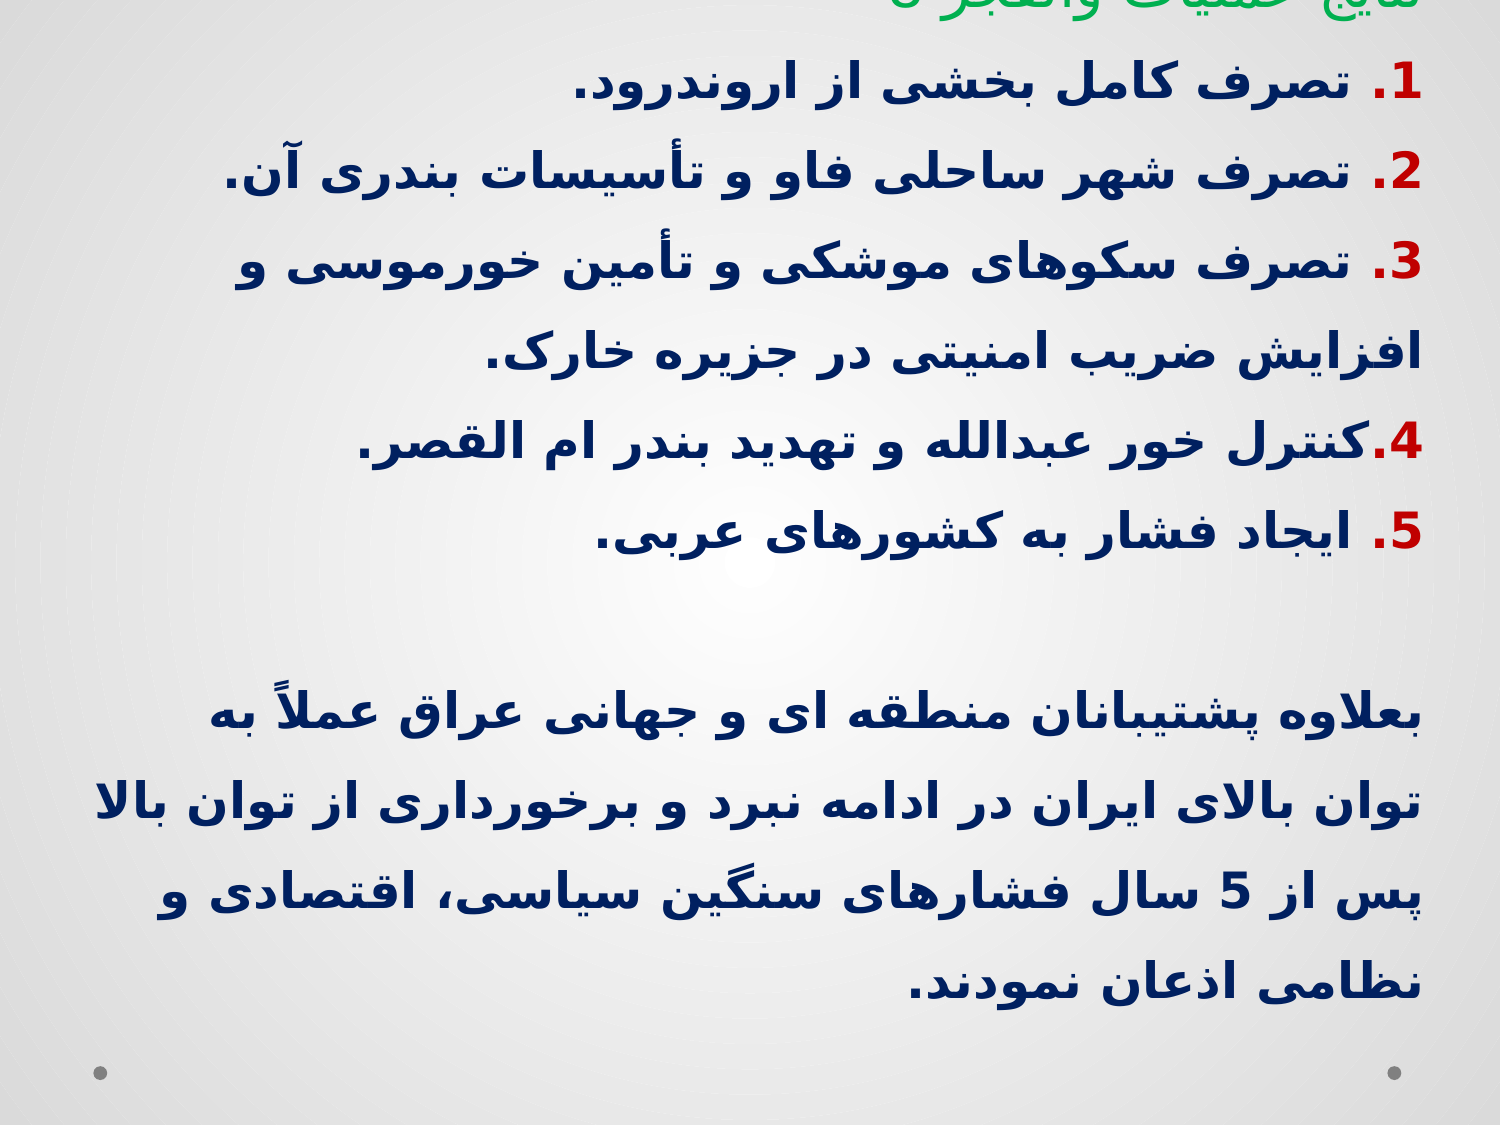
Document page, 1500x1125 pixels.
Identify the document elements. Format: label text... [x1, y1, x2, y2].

title نتایج عملیات والفجر 8 1. تصرف کامل بخشی از اروندرود. 2. تصرف شهر ساحلی فاو و تأسیسات بندری آن. 3. تصرف سکوهای موشکی و تأمین خورموسی و افزایش ضریب امنیتی در جزیره خارک. 4.کنترل خور عبدالله و تهدید بندر ام القصر. 5. ایجاد فشار به کشورهای عربی. بعلاوه پشتیبانان منطقه ای و جهانی عراق عملاً به توان بالای ایران در ادامه نبرد و برخورداری از توان بالا پس از 5 سال فشارهای سنگین سیاسی، اقتصادی و نظامی اذعان نمودند. [76, 172, 1440, 1125]
